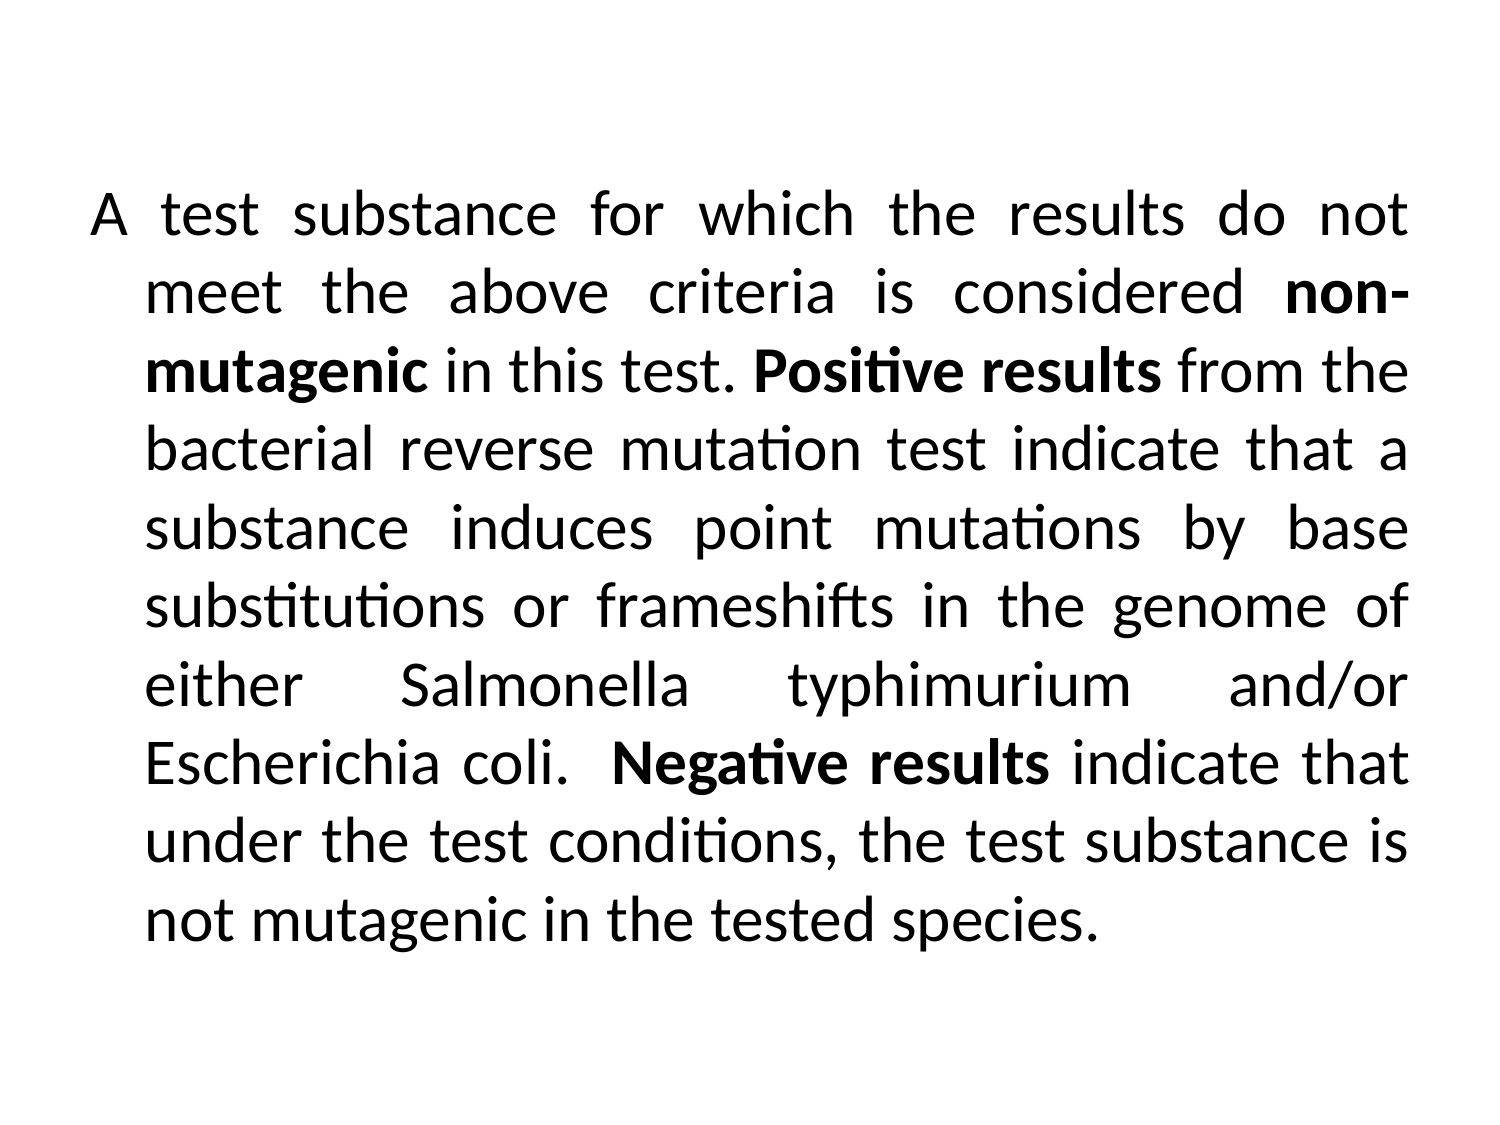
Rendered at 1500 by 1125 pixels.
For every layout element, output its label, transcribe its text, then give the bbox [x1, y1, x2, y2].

list A test substance for which the results do not meet the above criteria is considered non-mutagenic in this test. Positive results from the bacterial reverse mutation test indicate that a substance induces point mutations by base substitutions or frameshifts in the genome of either Salmonella typhimurium and/or Escherichia coli. Negative results indicate that under the test conditions, the test substance is not mutagenic in the tested species. [75, 162, 1425, 1038]
